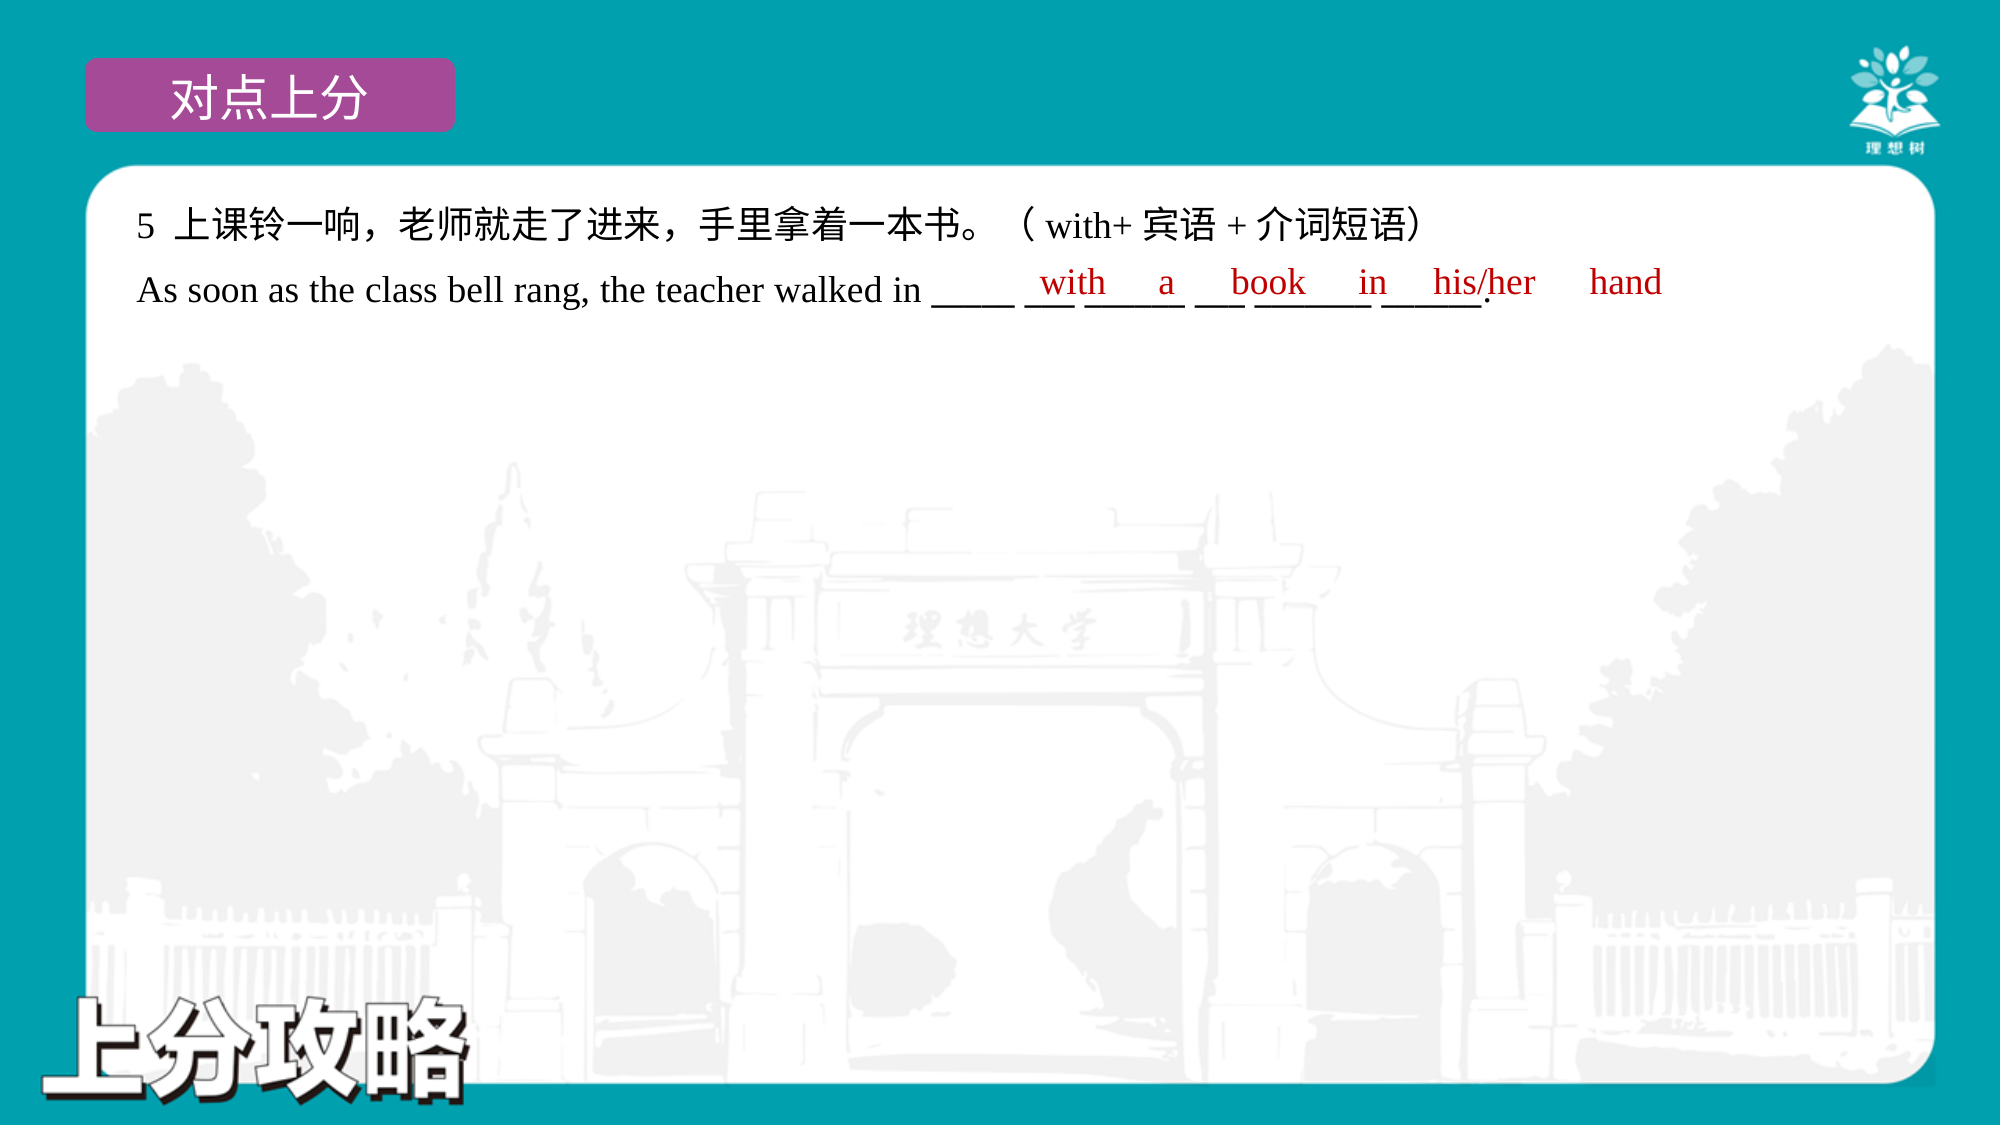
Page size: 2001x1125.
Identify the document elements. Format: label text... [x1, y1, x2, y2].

text_box in [1344, 237, 1402, 296]
text_box book [1217, 237, 1320, 296]
text_box with [1025, 237, 1120, 296]
text_box 5 上课铃一响，老师就走了进来，手里拿着一本书。（with+宾语+介词短语） As soon as the class bell rang, the teacher walked in _____ ___ ______ ___ _______ ______. [136, 177, 1865, 304]
picture [0, 0, 2000, 1125]
text_box his/her [1419, 237, 1550, 296]
text_box hand [1575, 237, 1677, 296]
text_box a [1144, 237, 1189, 296]
